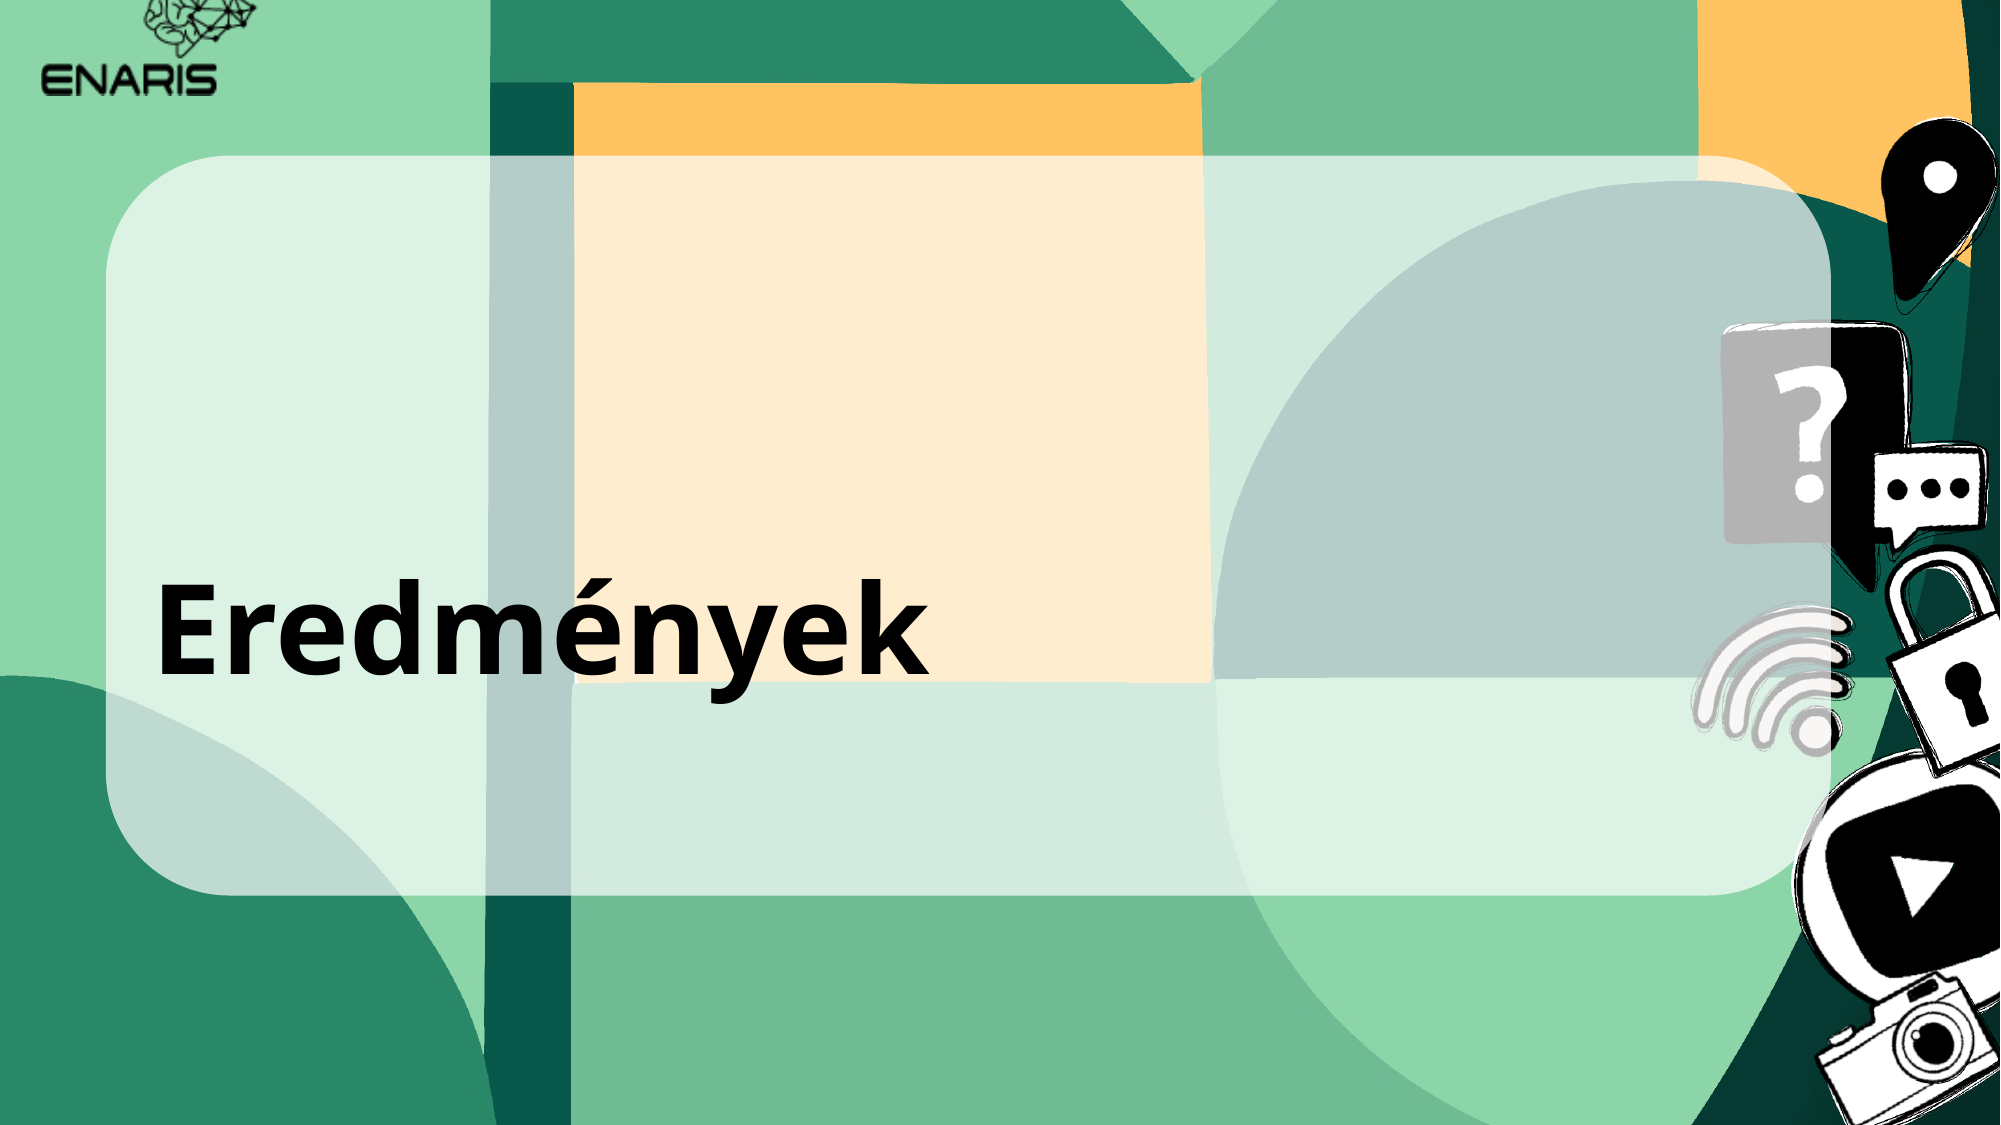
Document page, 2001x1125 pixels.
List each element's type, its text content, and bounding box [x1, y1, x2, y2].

title Eredmények [136, 126, 1719, 709]
picture [0, 0, 2000, 1125]
